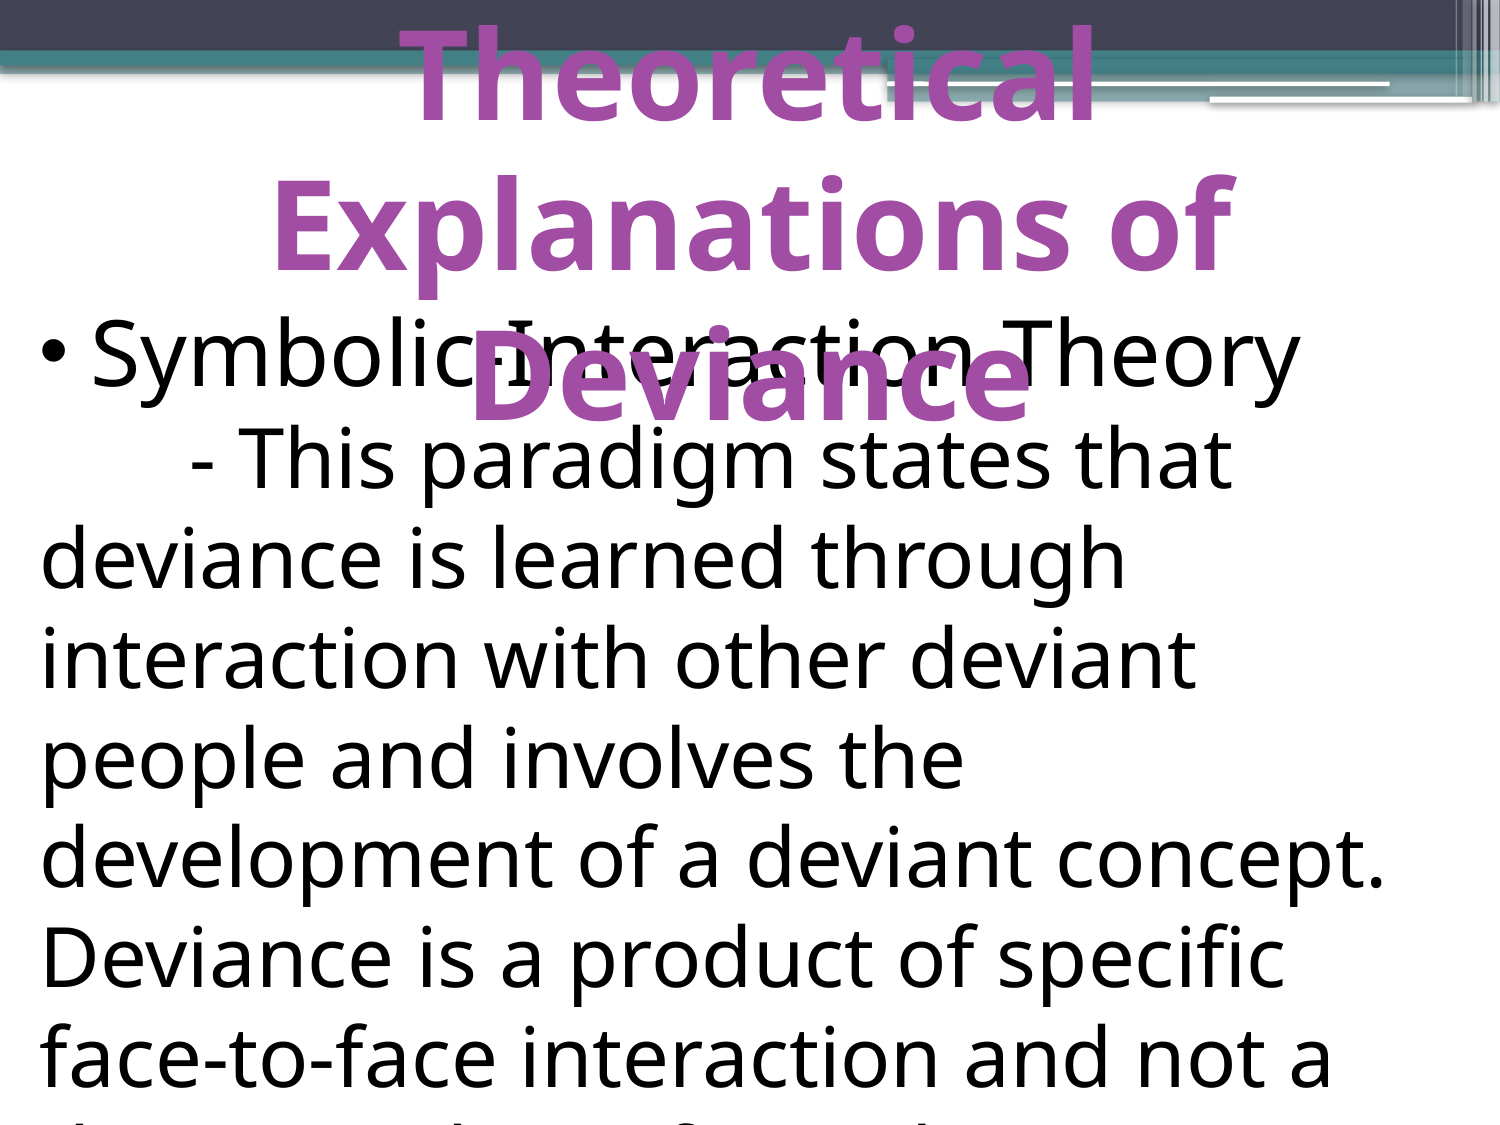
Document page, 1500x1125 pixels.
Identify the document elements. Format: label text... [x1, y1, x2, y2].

text_box Theoretical Explanations of Deviance [50, 0, 1450, 453]
text_box Symbolic-Interaction Theory - This paradigm states that deviance is learned through interaction with other deviant people and involves the development of a deviant concept. Deviance is a product of specific face-to-face interaction and not a direct product of social structure. [24, 287, 1488, 1125]
